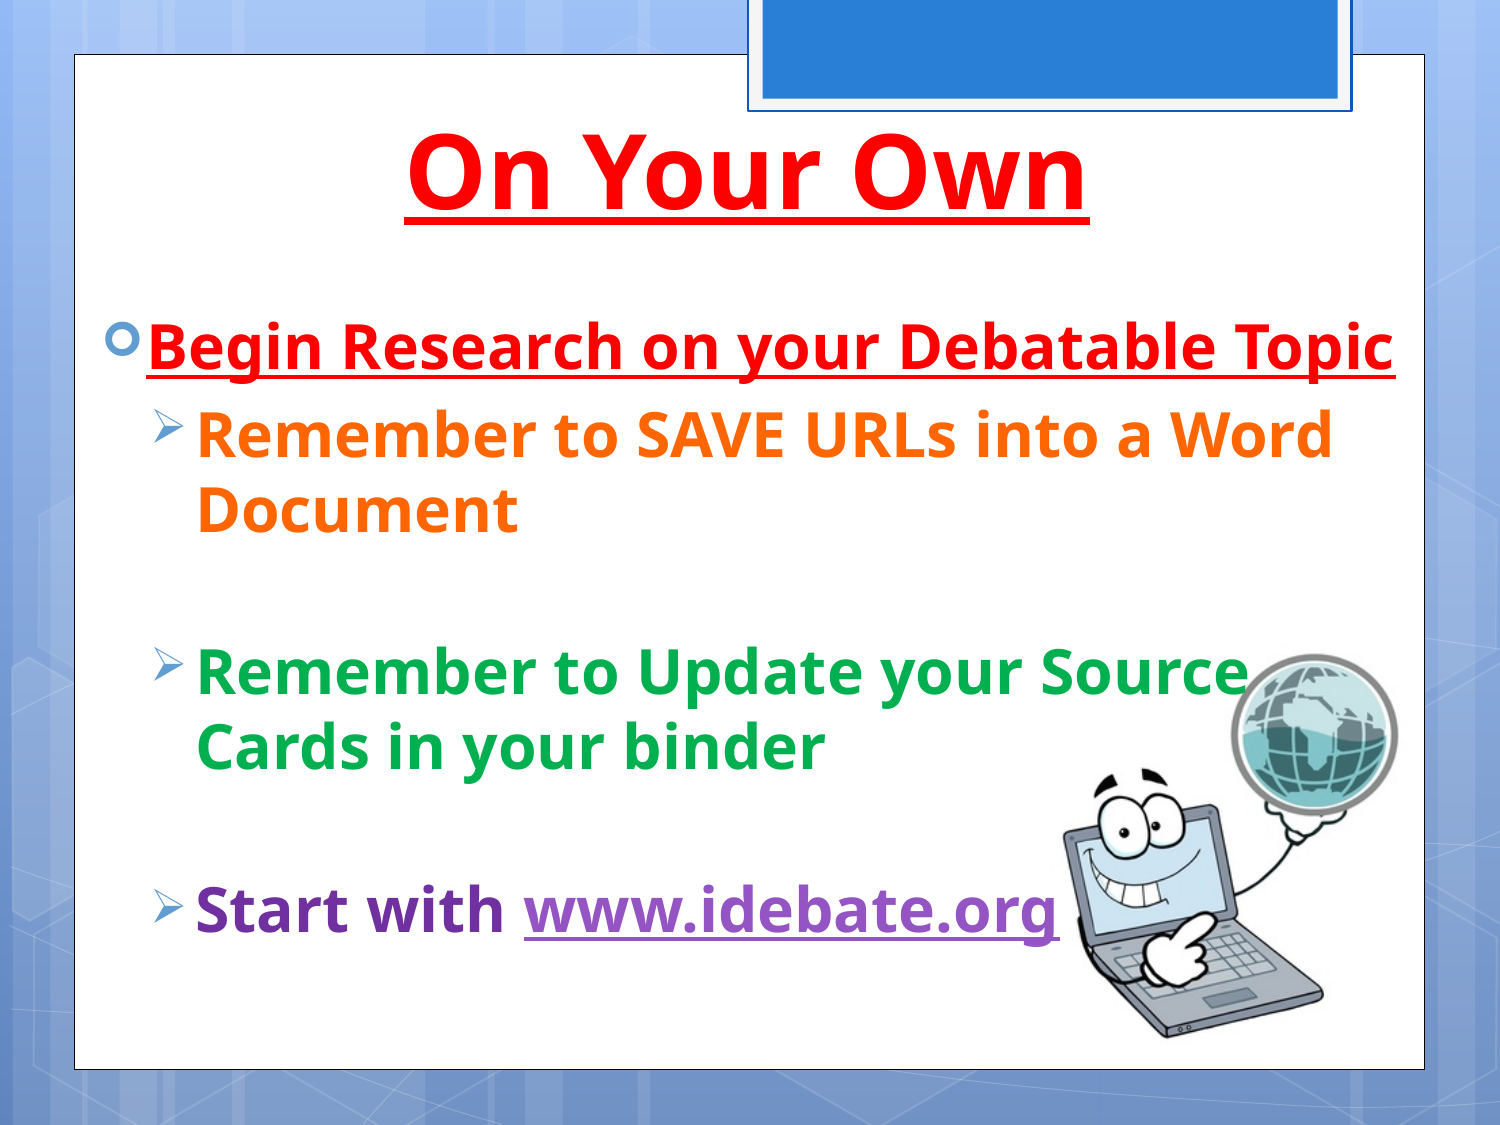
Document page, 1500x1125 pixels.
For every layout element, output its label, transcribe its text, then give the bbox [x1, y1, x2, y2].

list Begin Research on your Debatable Topic Remember to SAVE URLs into a Word Document Remember to Update your Source Cards in your binder Start with www.idebate.org [75, 299, 1425, 1063]
title On Your Own [171, 50, 1324, 238]
picture [1049, 643, 1412, 1051]
